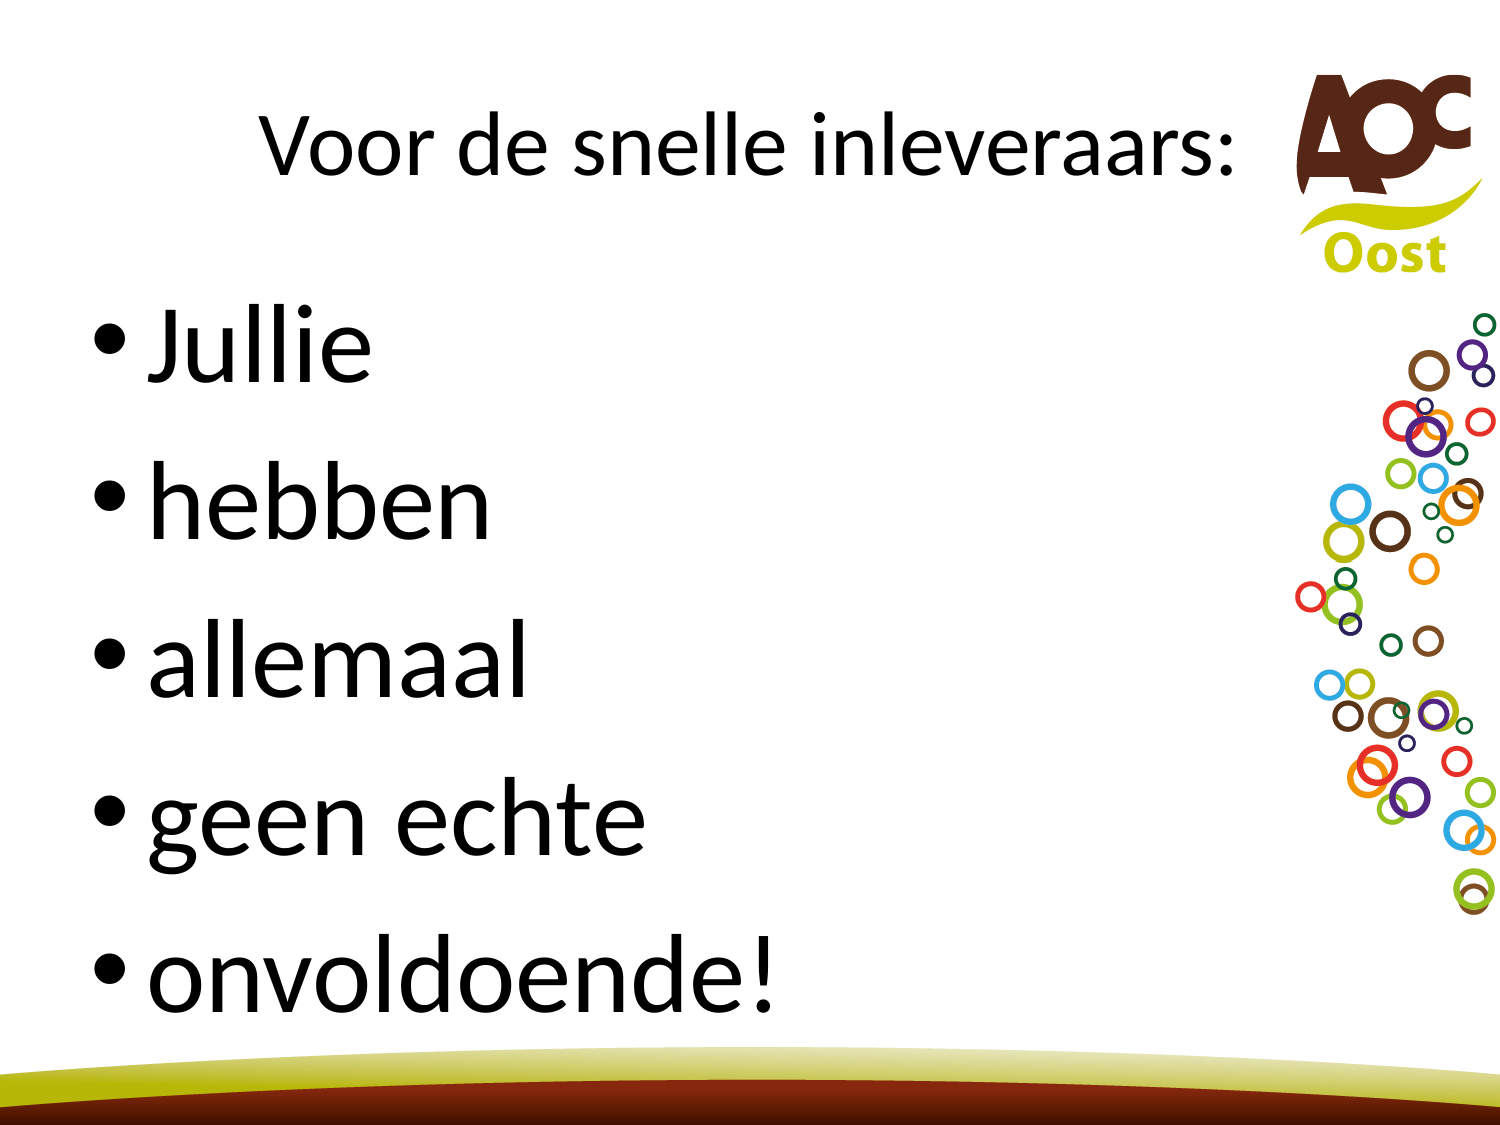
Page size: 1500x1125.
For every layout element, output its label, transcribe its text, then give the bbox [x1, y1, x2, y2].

picture [0, 0, 1500, 1125]
list Jullie hebben allemaal geen echte onvoldoende! [75, 262, 1425, 1005]
title Voor de snelle inleveraars: [75, 45, 1425, 233]
